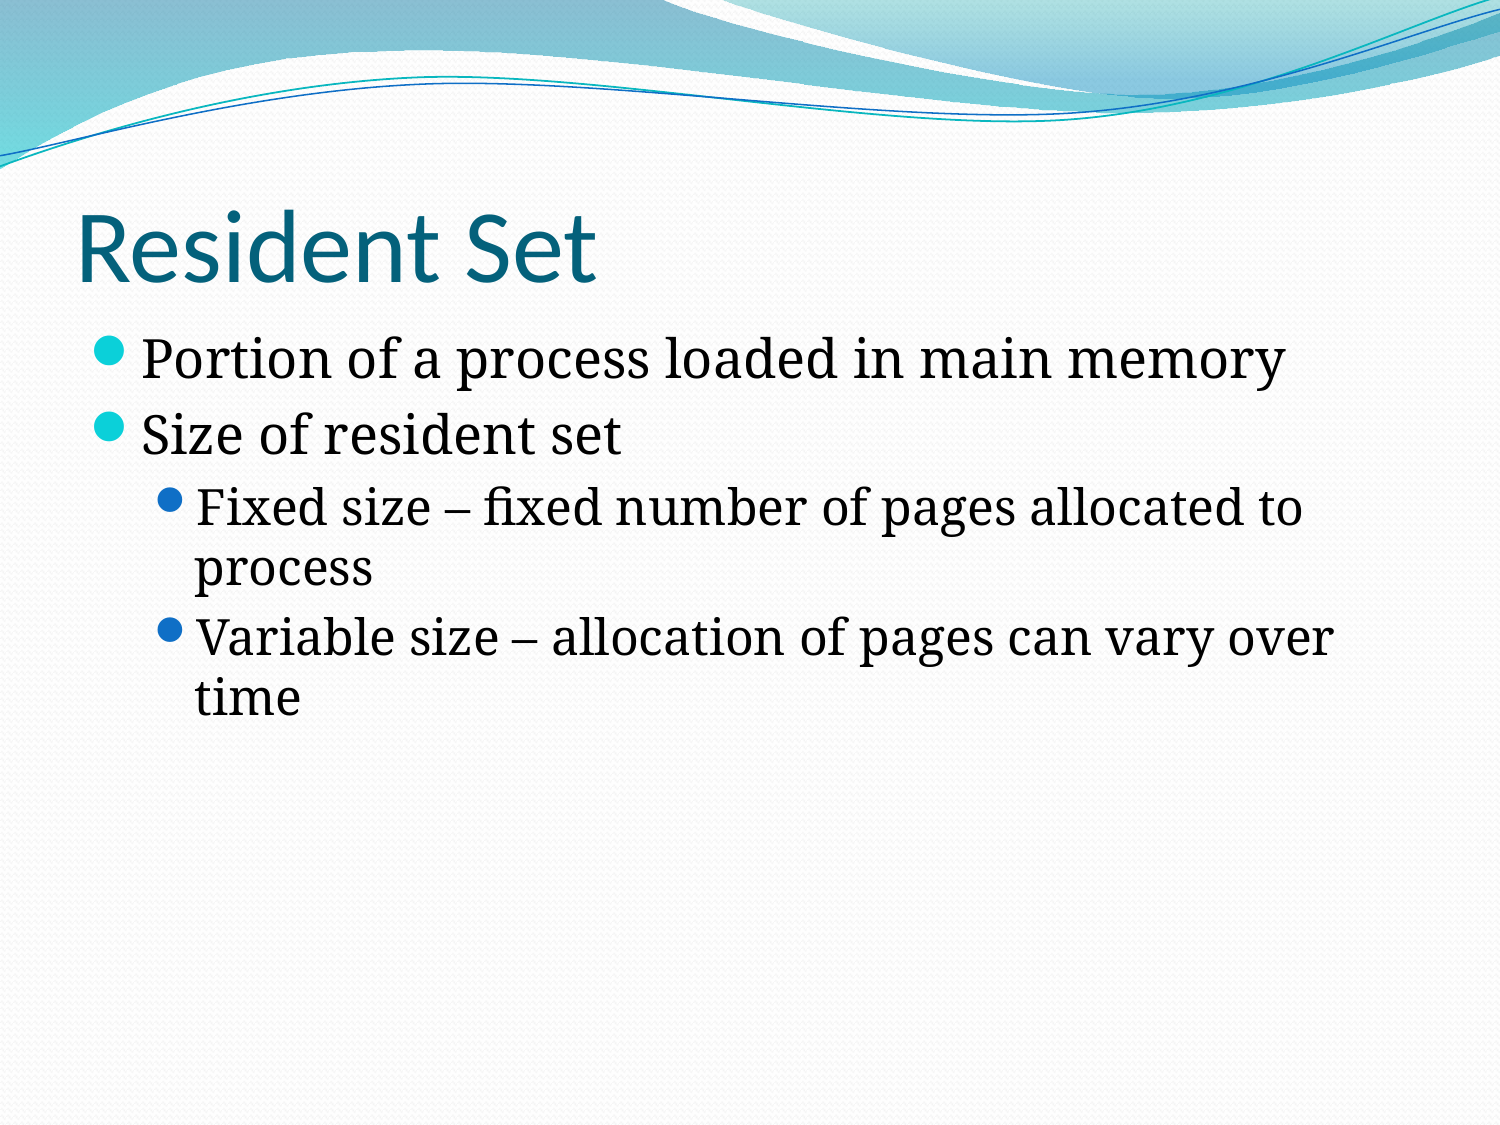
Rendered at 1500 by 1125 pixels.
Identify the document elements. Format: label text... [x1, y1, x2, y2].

list Portion of a process loaded in main memory Size of resident set Fixed size – fixed number of pages allocated to process Variable size – allocation of pages can vary over time [75, 317, 1425, 1038]
title Resident Set [75, 115, 1425, 303]
